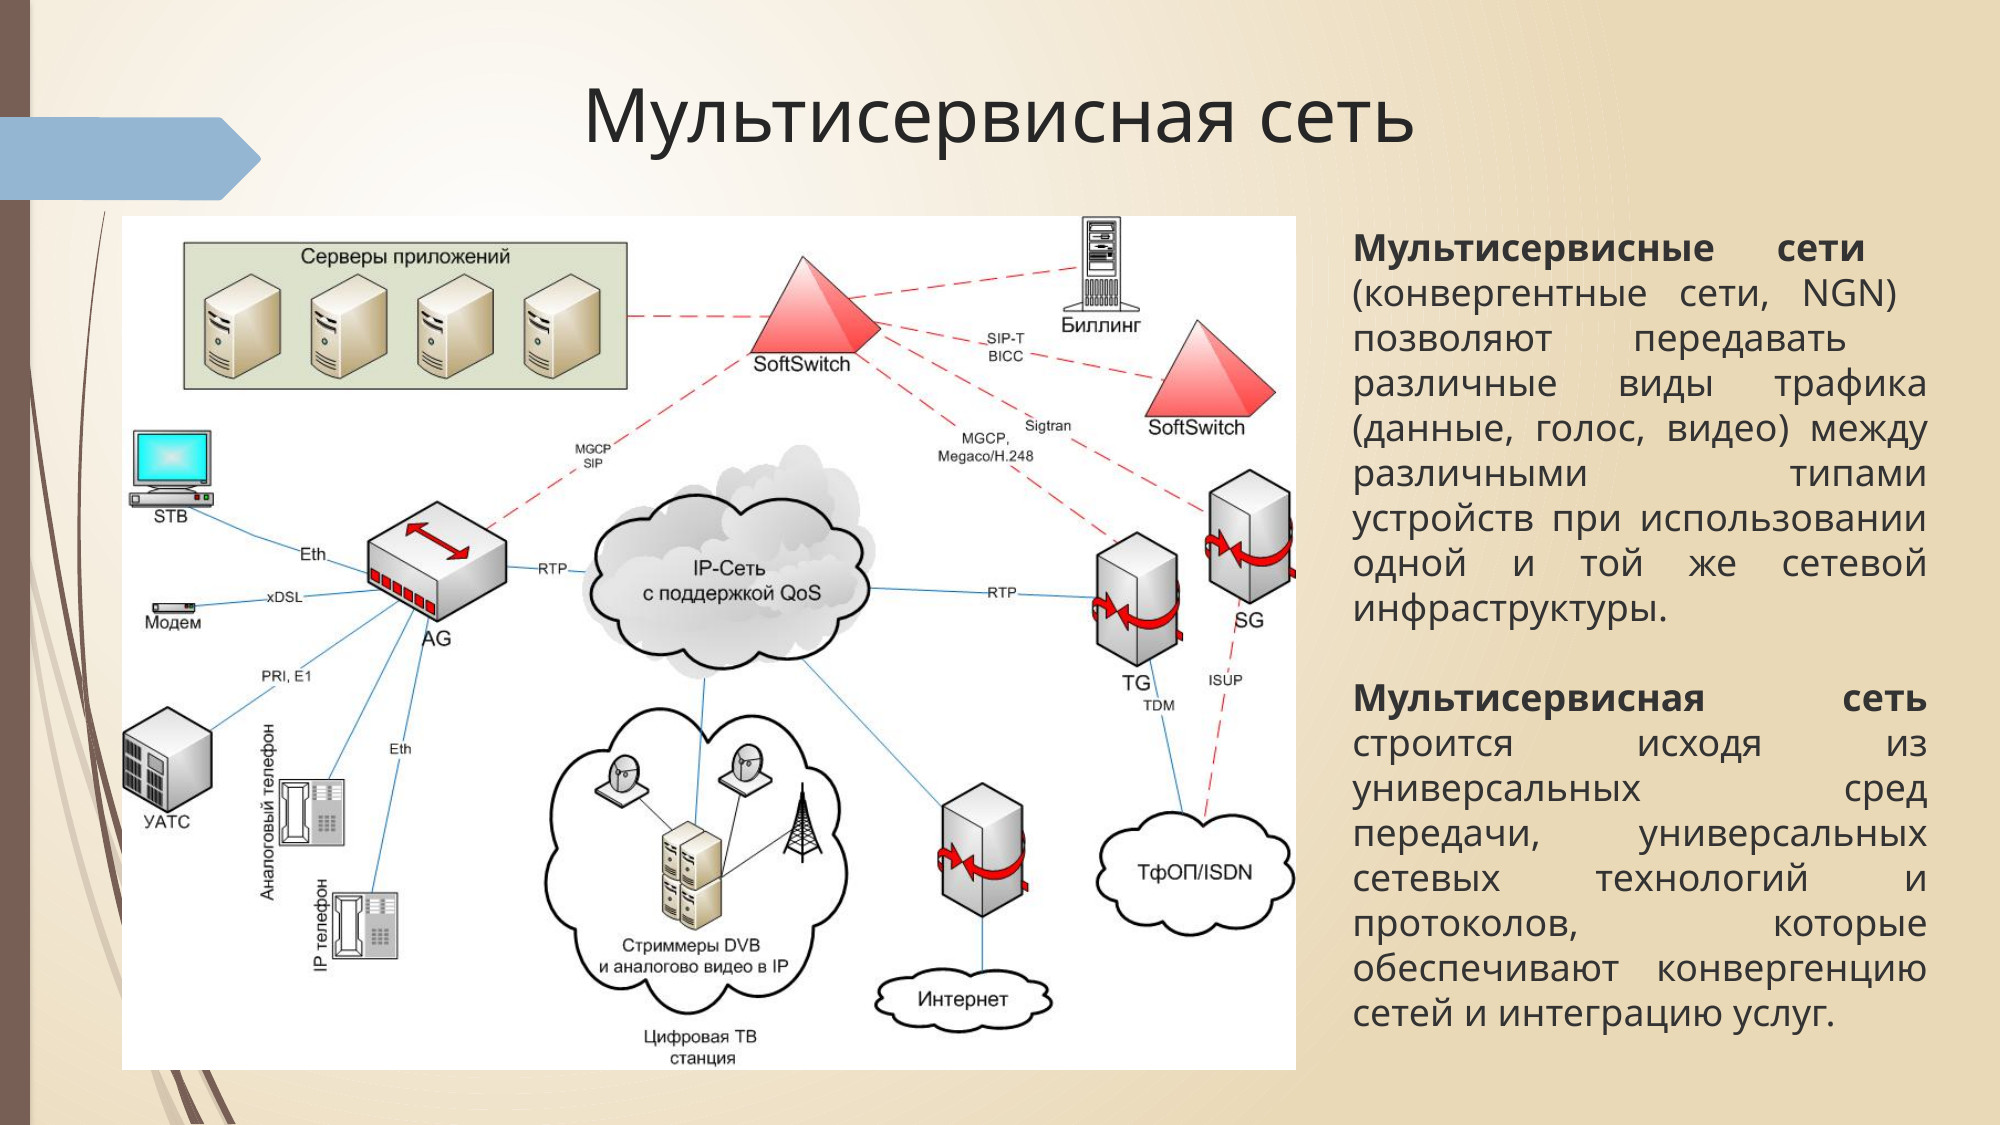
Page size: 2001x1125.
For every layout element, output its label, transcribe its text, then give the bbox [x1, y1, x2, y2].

text_box Мультисервисные сети (конвергентные сети, NGN) позволяют передавать различные виды трафика (данные, голос, видео) между различными типами устройств при использовании одной и той же сетевой инфраструктуры. Мультисервисная сеть строится исходя из универсальных сред передачи, универсальных сетевых технологий и протоколов, которые обеспечивают конвергенцию сетей и интеграцию услуг. [1337, 216, 1943, 1042]
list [122, 216, 1296, 1070]
title Мультисервисная сеть [187, 60, 1813, 168]
